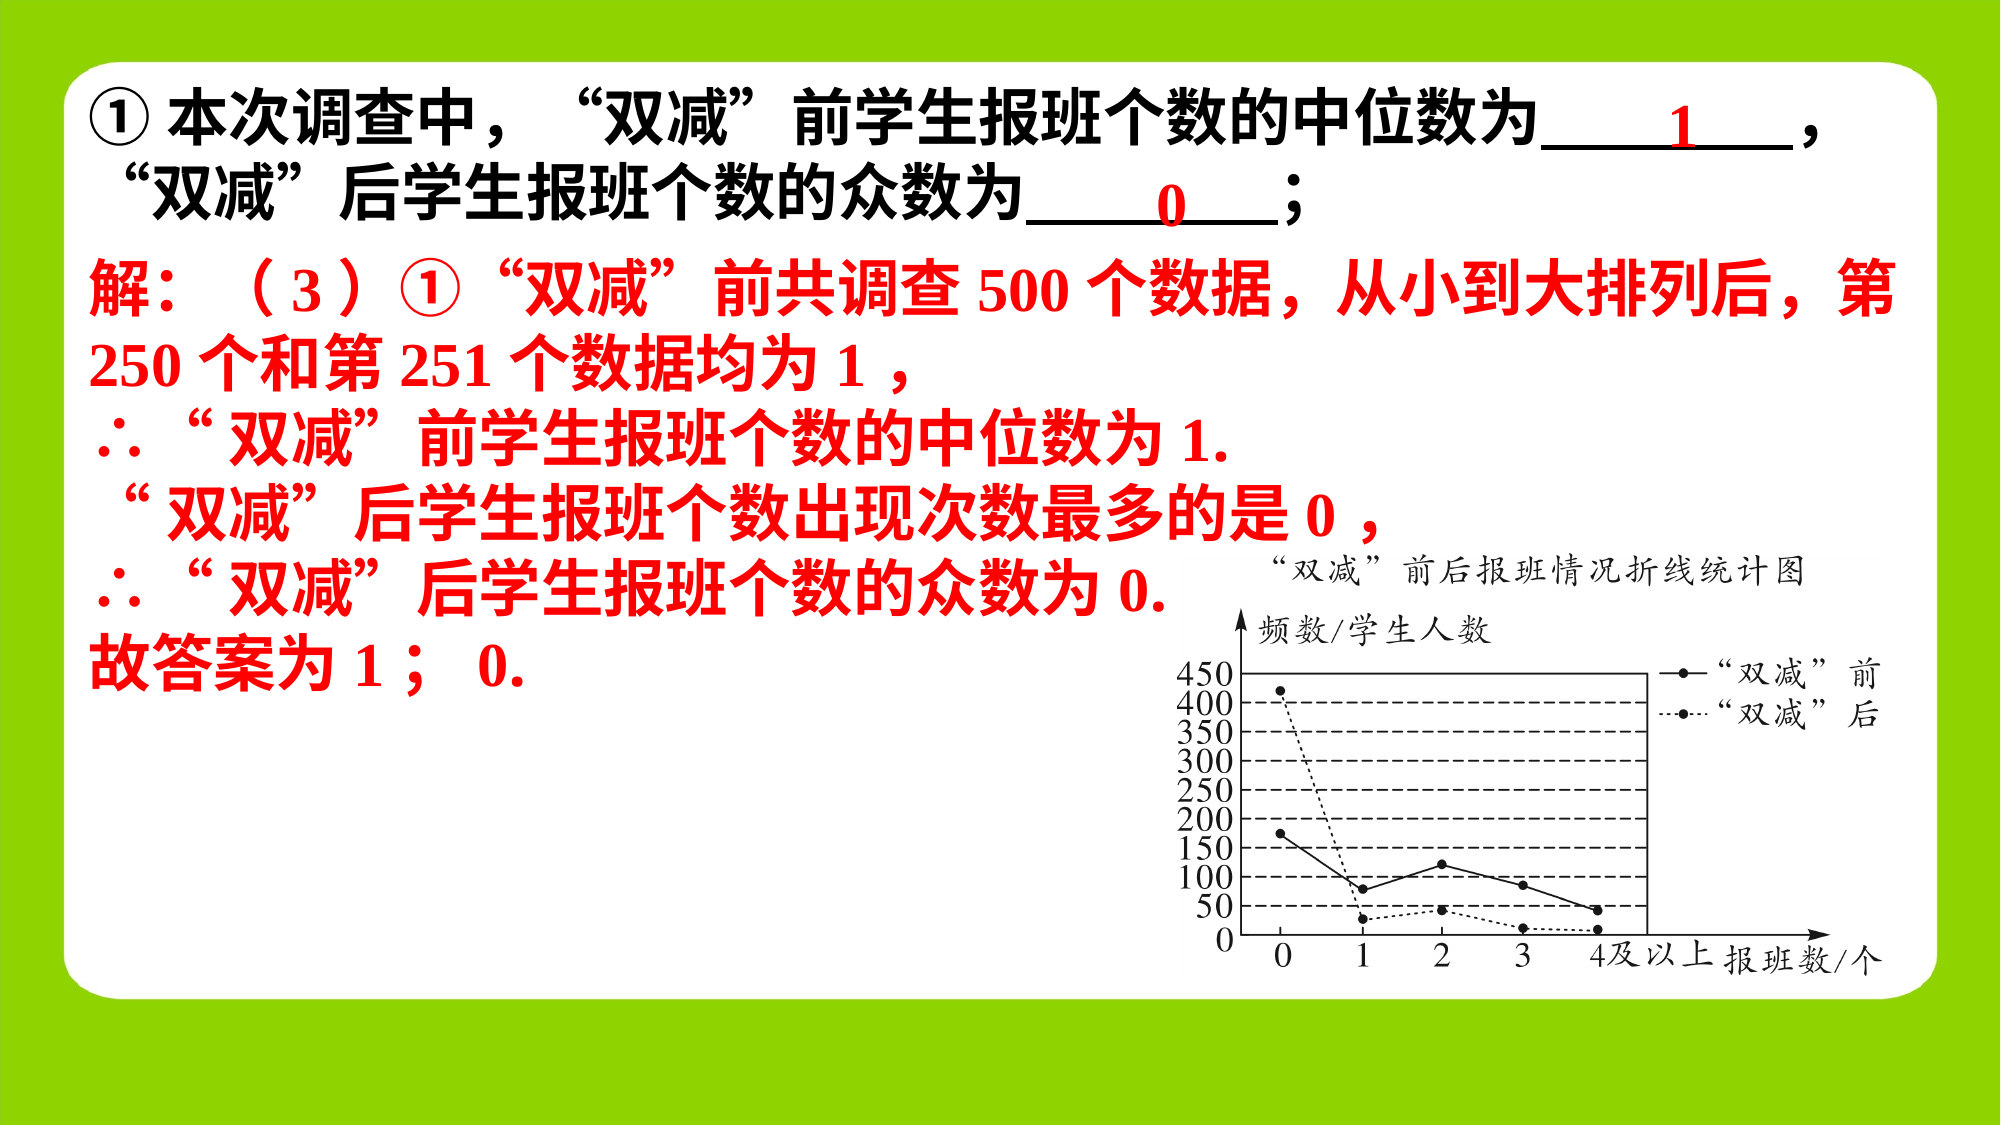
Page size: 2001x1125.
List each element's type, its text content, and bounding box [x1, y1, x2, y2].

text_box 0 [1141, 156, 1284, 262]
text_box 解：（3）①“双减”前共调查500个数据，从小到大排列后，第250个和第251个数据均为1， ∴“双减”前学生报班个数的中位数为1. “双减”后学生报班个数出现次数最多的是0， ∴“双减”后学生报班个数的众数为0. 故答案为1；0. [88, 249, 1910, 795]
text_box 1 [1652, 78, 1796, 184]
picture [0, 0, 2001, 1125]
text_box ①本次调查中，“双减”前学生报班个数的中位数为 ，“双减”后学生报班个数的众数为 ⁠； [88, 78, 1974, 260]
